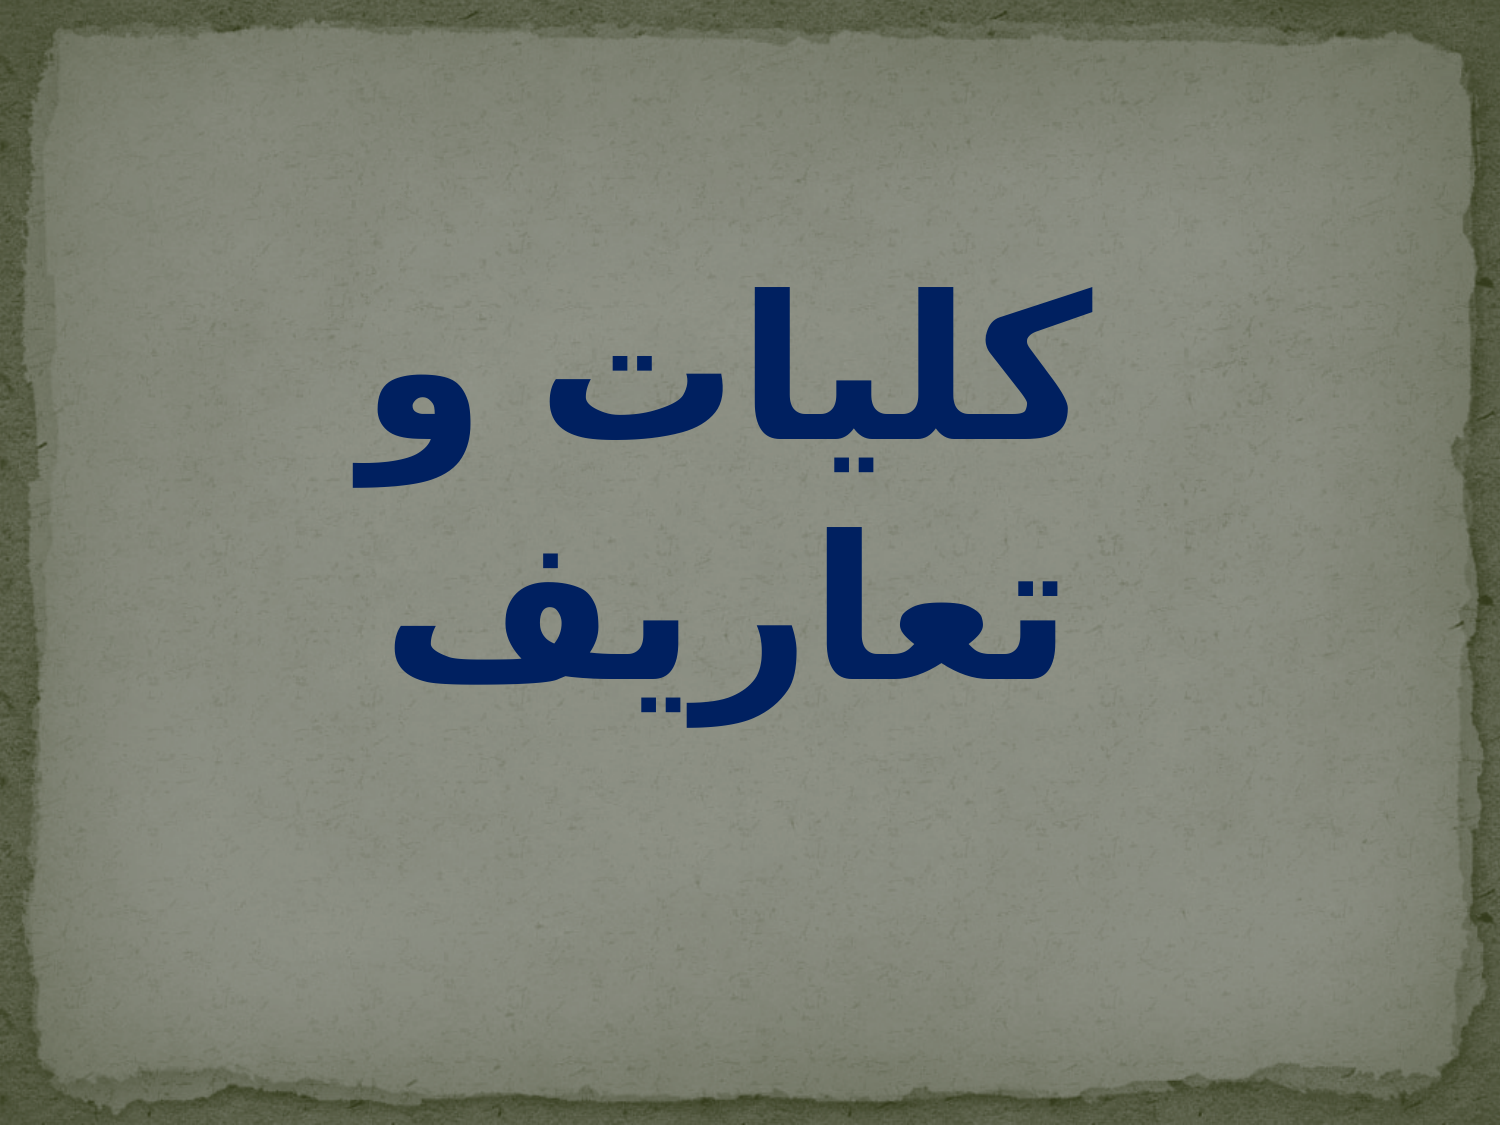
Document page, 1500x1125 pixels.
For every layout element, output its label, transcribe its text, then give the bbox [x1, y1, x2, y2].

text_box کلیات و تعاریف [88, 231, 1367, 727]
